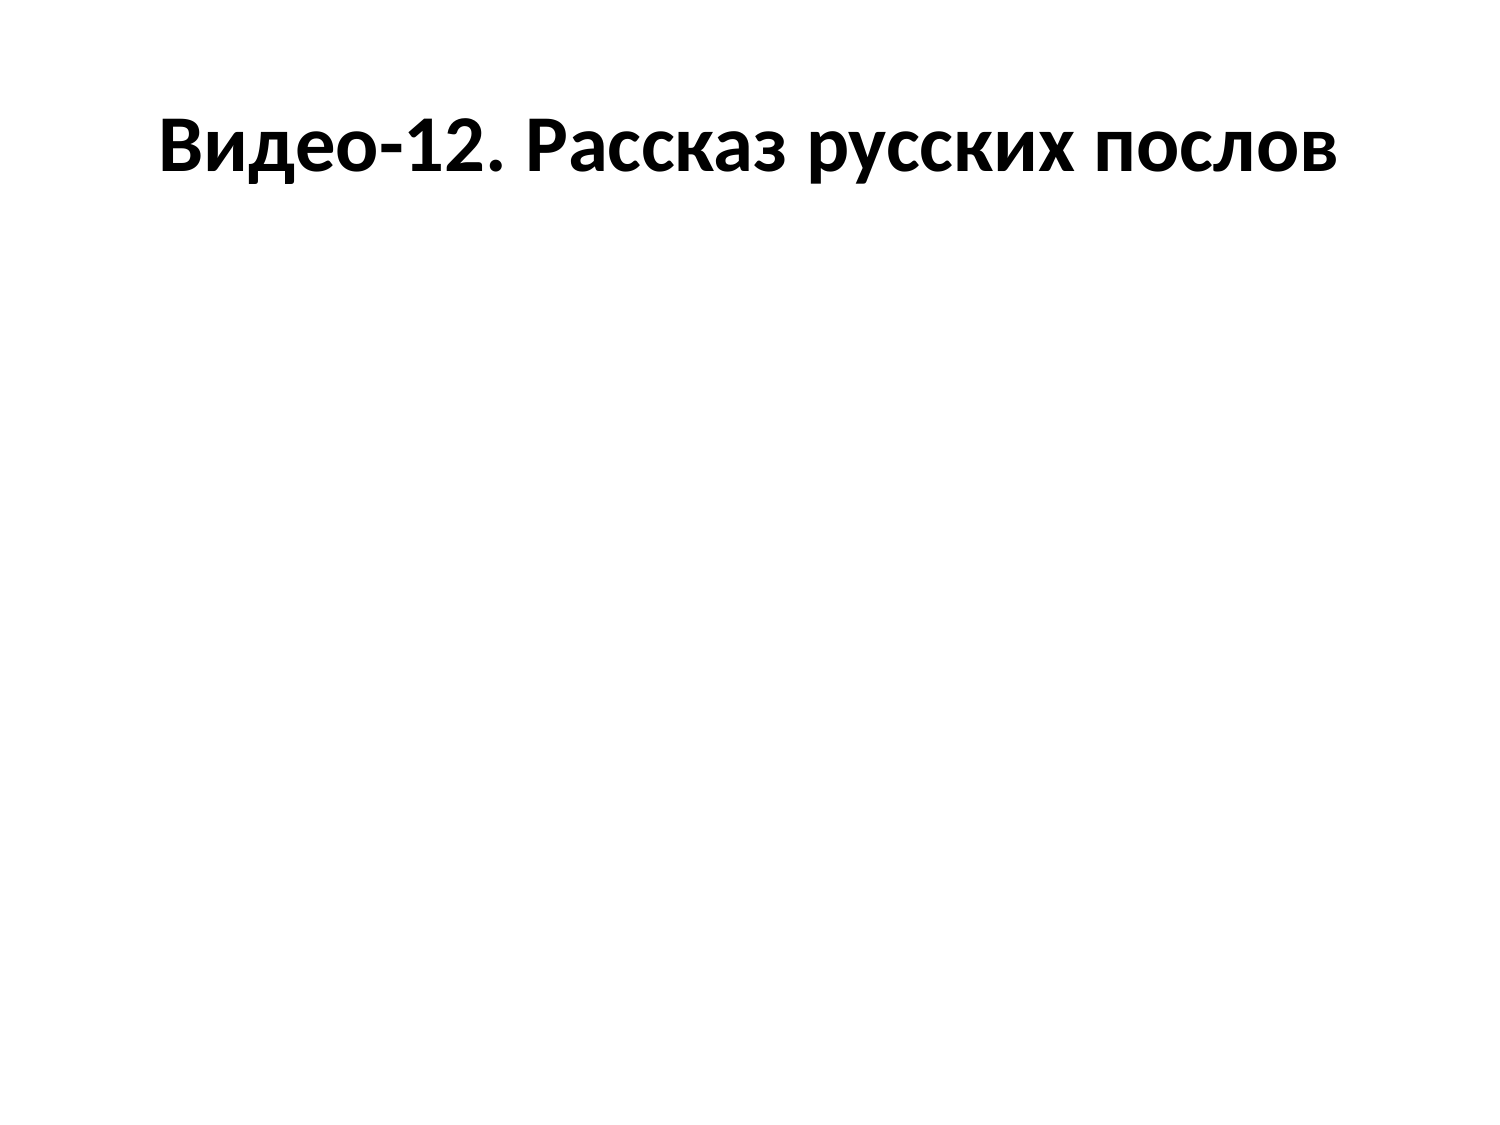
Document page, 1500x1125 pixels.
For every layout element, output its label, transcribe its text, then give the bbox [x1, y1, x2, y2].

title Видео-12. Рассказ русских послов [75, 45, 1425, 233]
